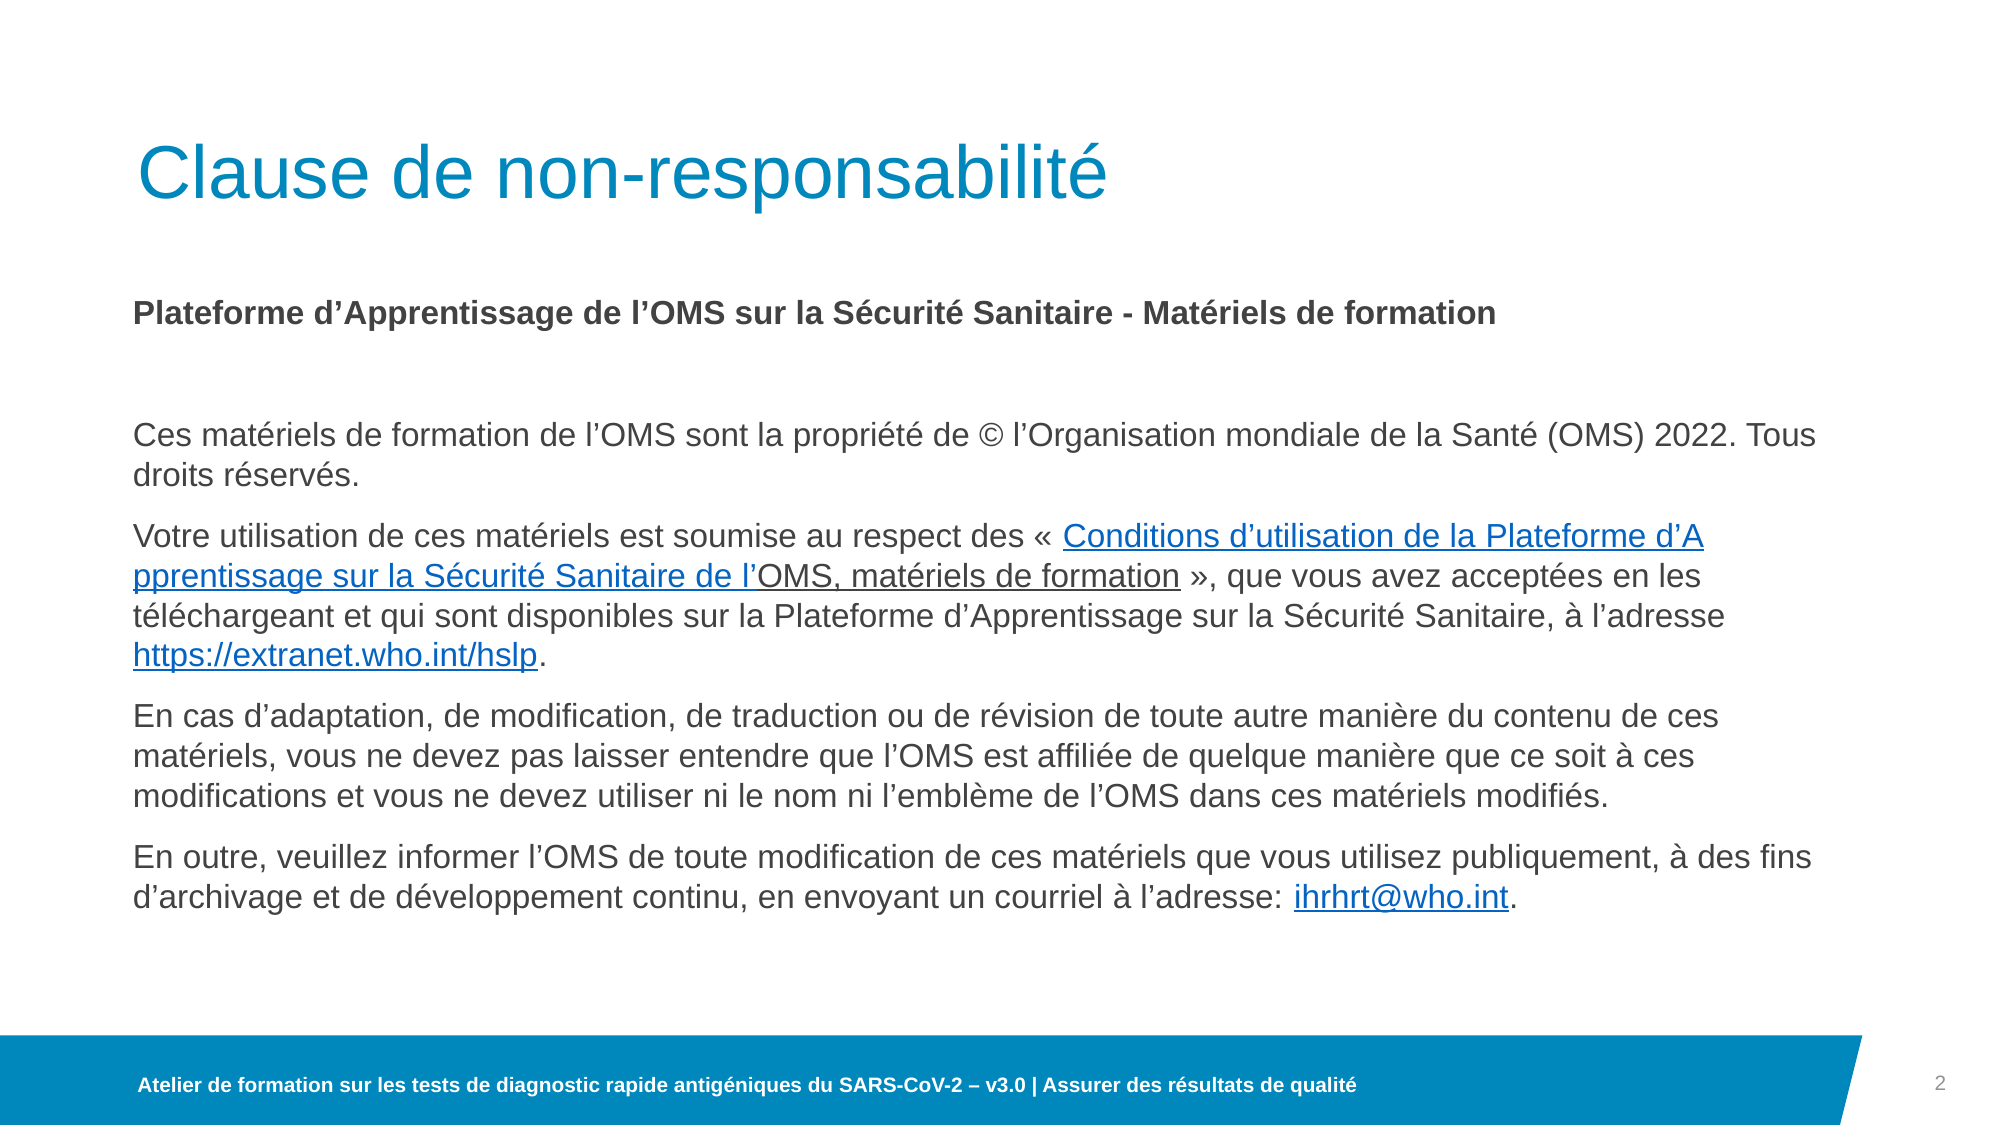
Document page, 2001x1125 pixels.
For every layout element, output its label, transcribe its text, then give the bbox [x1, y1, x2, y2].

title Clause de non-responsabilité [137, 59, 1863, 215]
slide_number 2 [1862, 1035, 1947, 1125]
footer Atelier de formation sur les tests de diagnostic rapide antigéniques du SARS-CoV-2 – v3.0 | Assurer des résultats de qualité [137, 1042, 1442, 1125]
list Plateforme d’Apprentissage de l’OMS sur la Sécurité Sanitaire - Matériels de formation Ces matériels de formation de l’OMS sont la propriété de © l’Organisation mondiale de la Santé (OMS) 2022. Tous droits réservés. Votre utilisation de ces matériels est soumise au respect des « Conditions d’utilisation de la Plateforme d’Apprentissage sur la Sécurité Sanitaire de l’OMS, matériels de formation », que vous avez acceptées en les téléchargeant et qui sont disponibles sur la Plateforme d’Apprentissage sur la Sécurité Sanitaire, à l’adresse https://extranet.who.int/hslp. En cas d’adaptation, de modification, de traduction ou de révision de toute autre manière du contenu de ces matériels, vous ne devez pas laisser entendre que l’OMS est affiliée de quelque manière que ce soit à ces modifications et vous ne devez utiliser ni le nom ni l’emblème de l’OMS dans ces matériels modifiés. En outre, veuillez informer l’OMS de toute modification de ces matériels que vous utilisez publiquement, à des fins d’archivage et de développement continu, en envoyant un courriel à l’adresse: ihrhrt@who.int. [117, 284, 1843, 1013]
